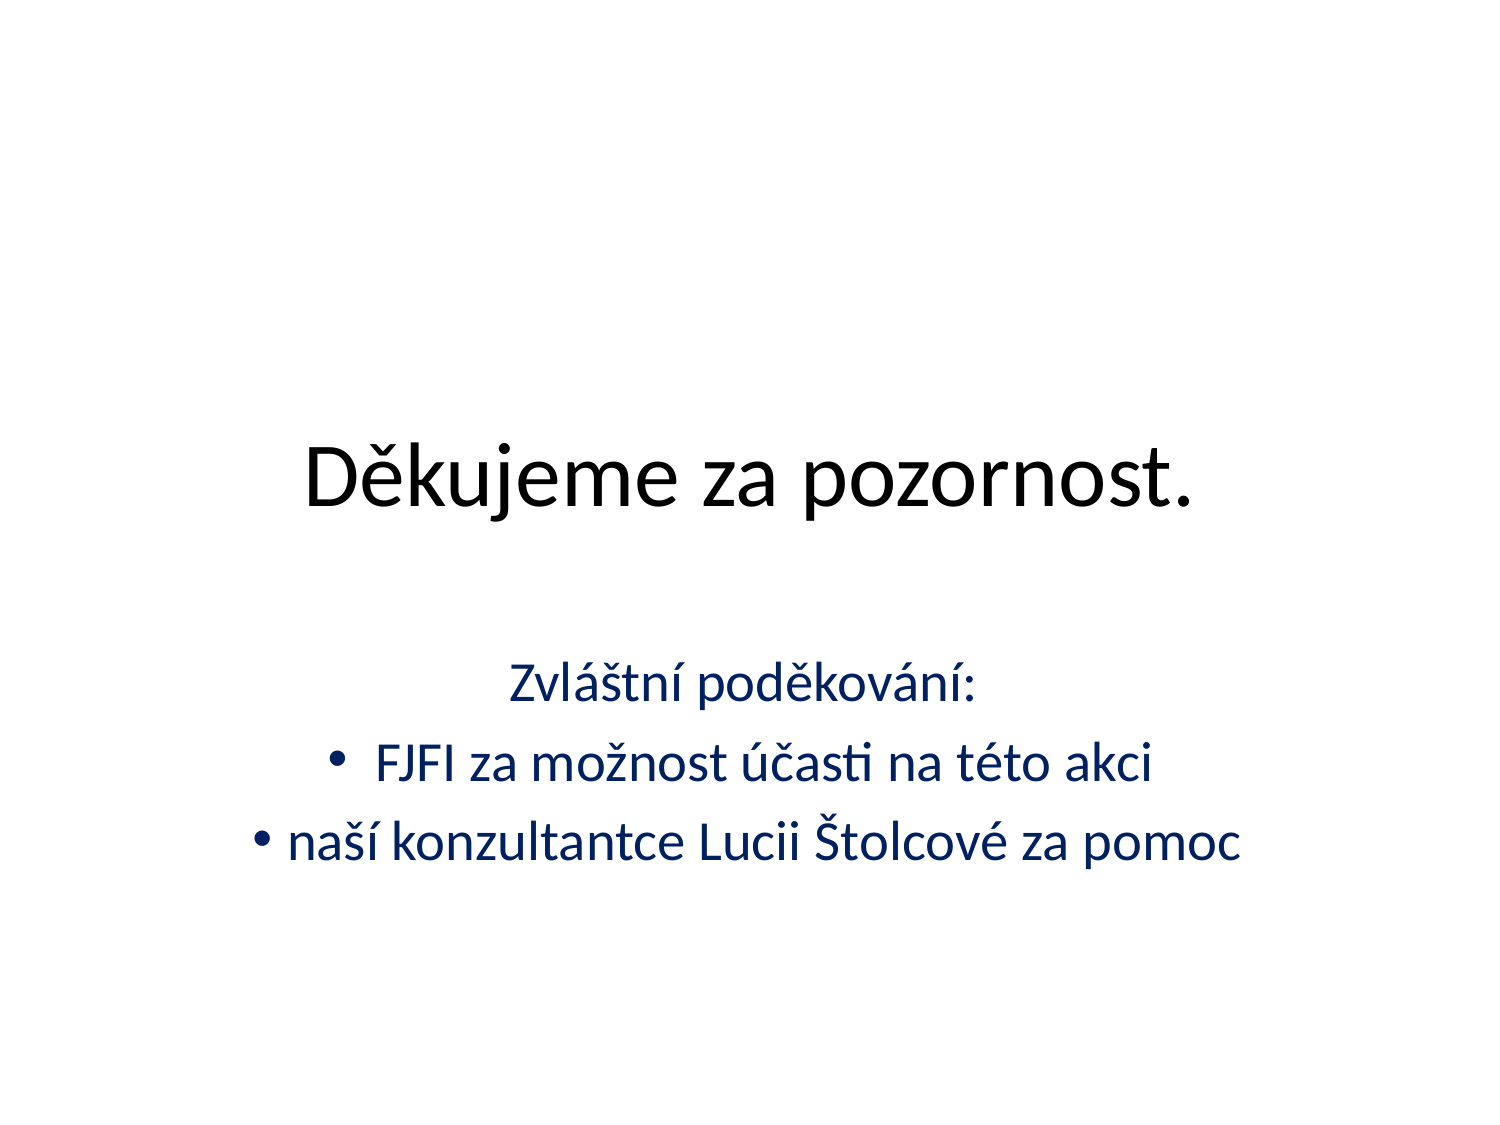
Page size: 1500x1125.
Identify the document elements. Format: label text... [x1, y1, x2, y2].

title Děkujeme za pozornost. [112, 349, 1388, 591]
subtitle Zvláštní poděkování: FJFI za možnost účasti na této akci naší konzultantce Lucii Štolcové za pomoc [225, 637, 1275, 925]
